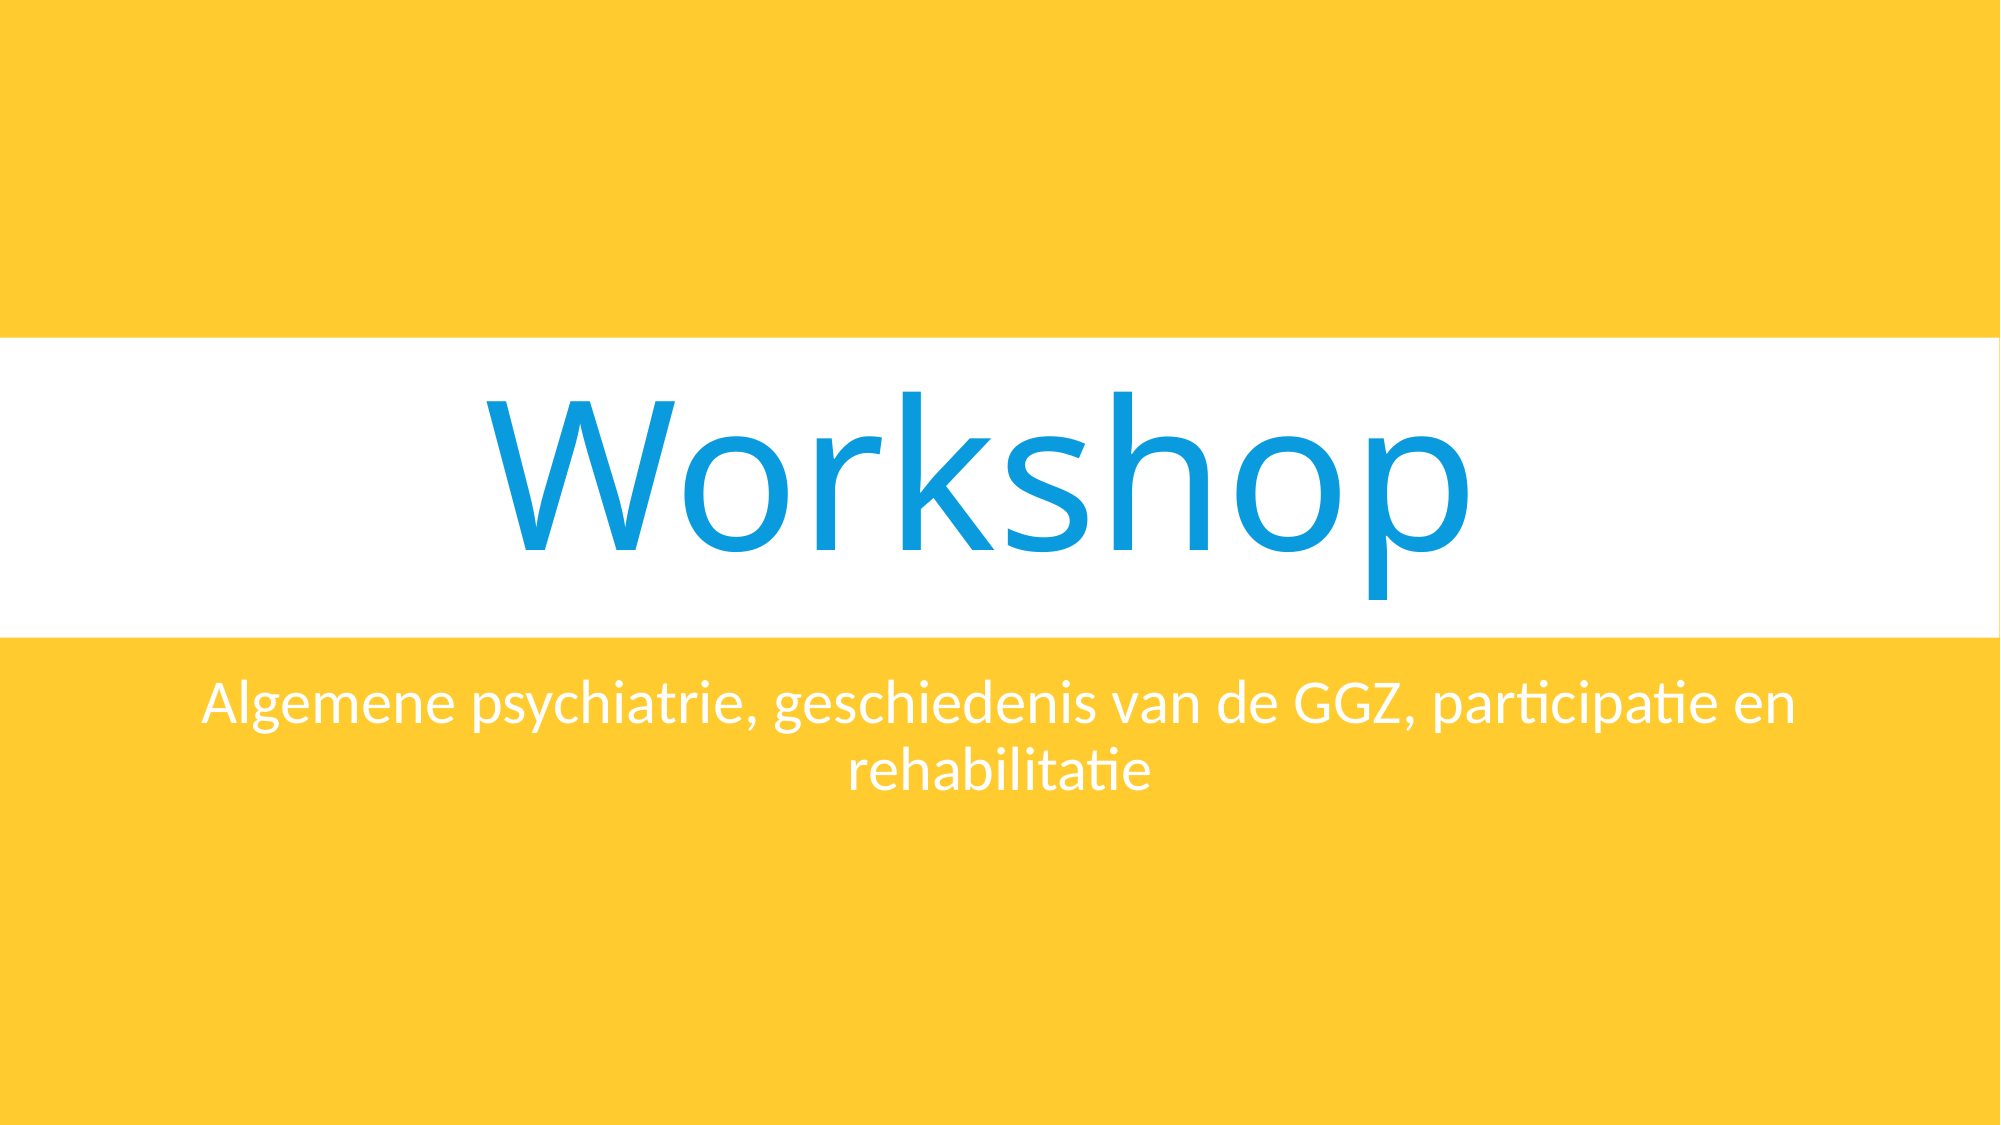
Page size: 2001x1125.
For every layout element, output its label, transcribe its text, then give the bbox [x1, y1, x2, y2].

subtitle Algemene psychiatrie, geschiedenis van de GGZ, participatie en rehabilitatie [173, 661, 1827, 880]
text_box Workshop [469, 334, 1549, 600]
